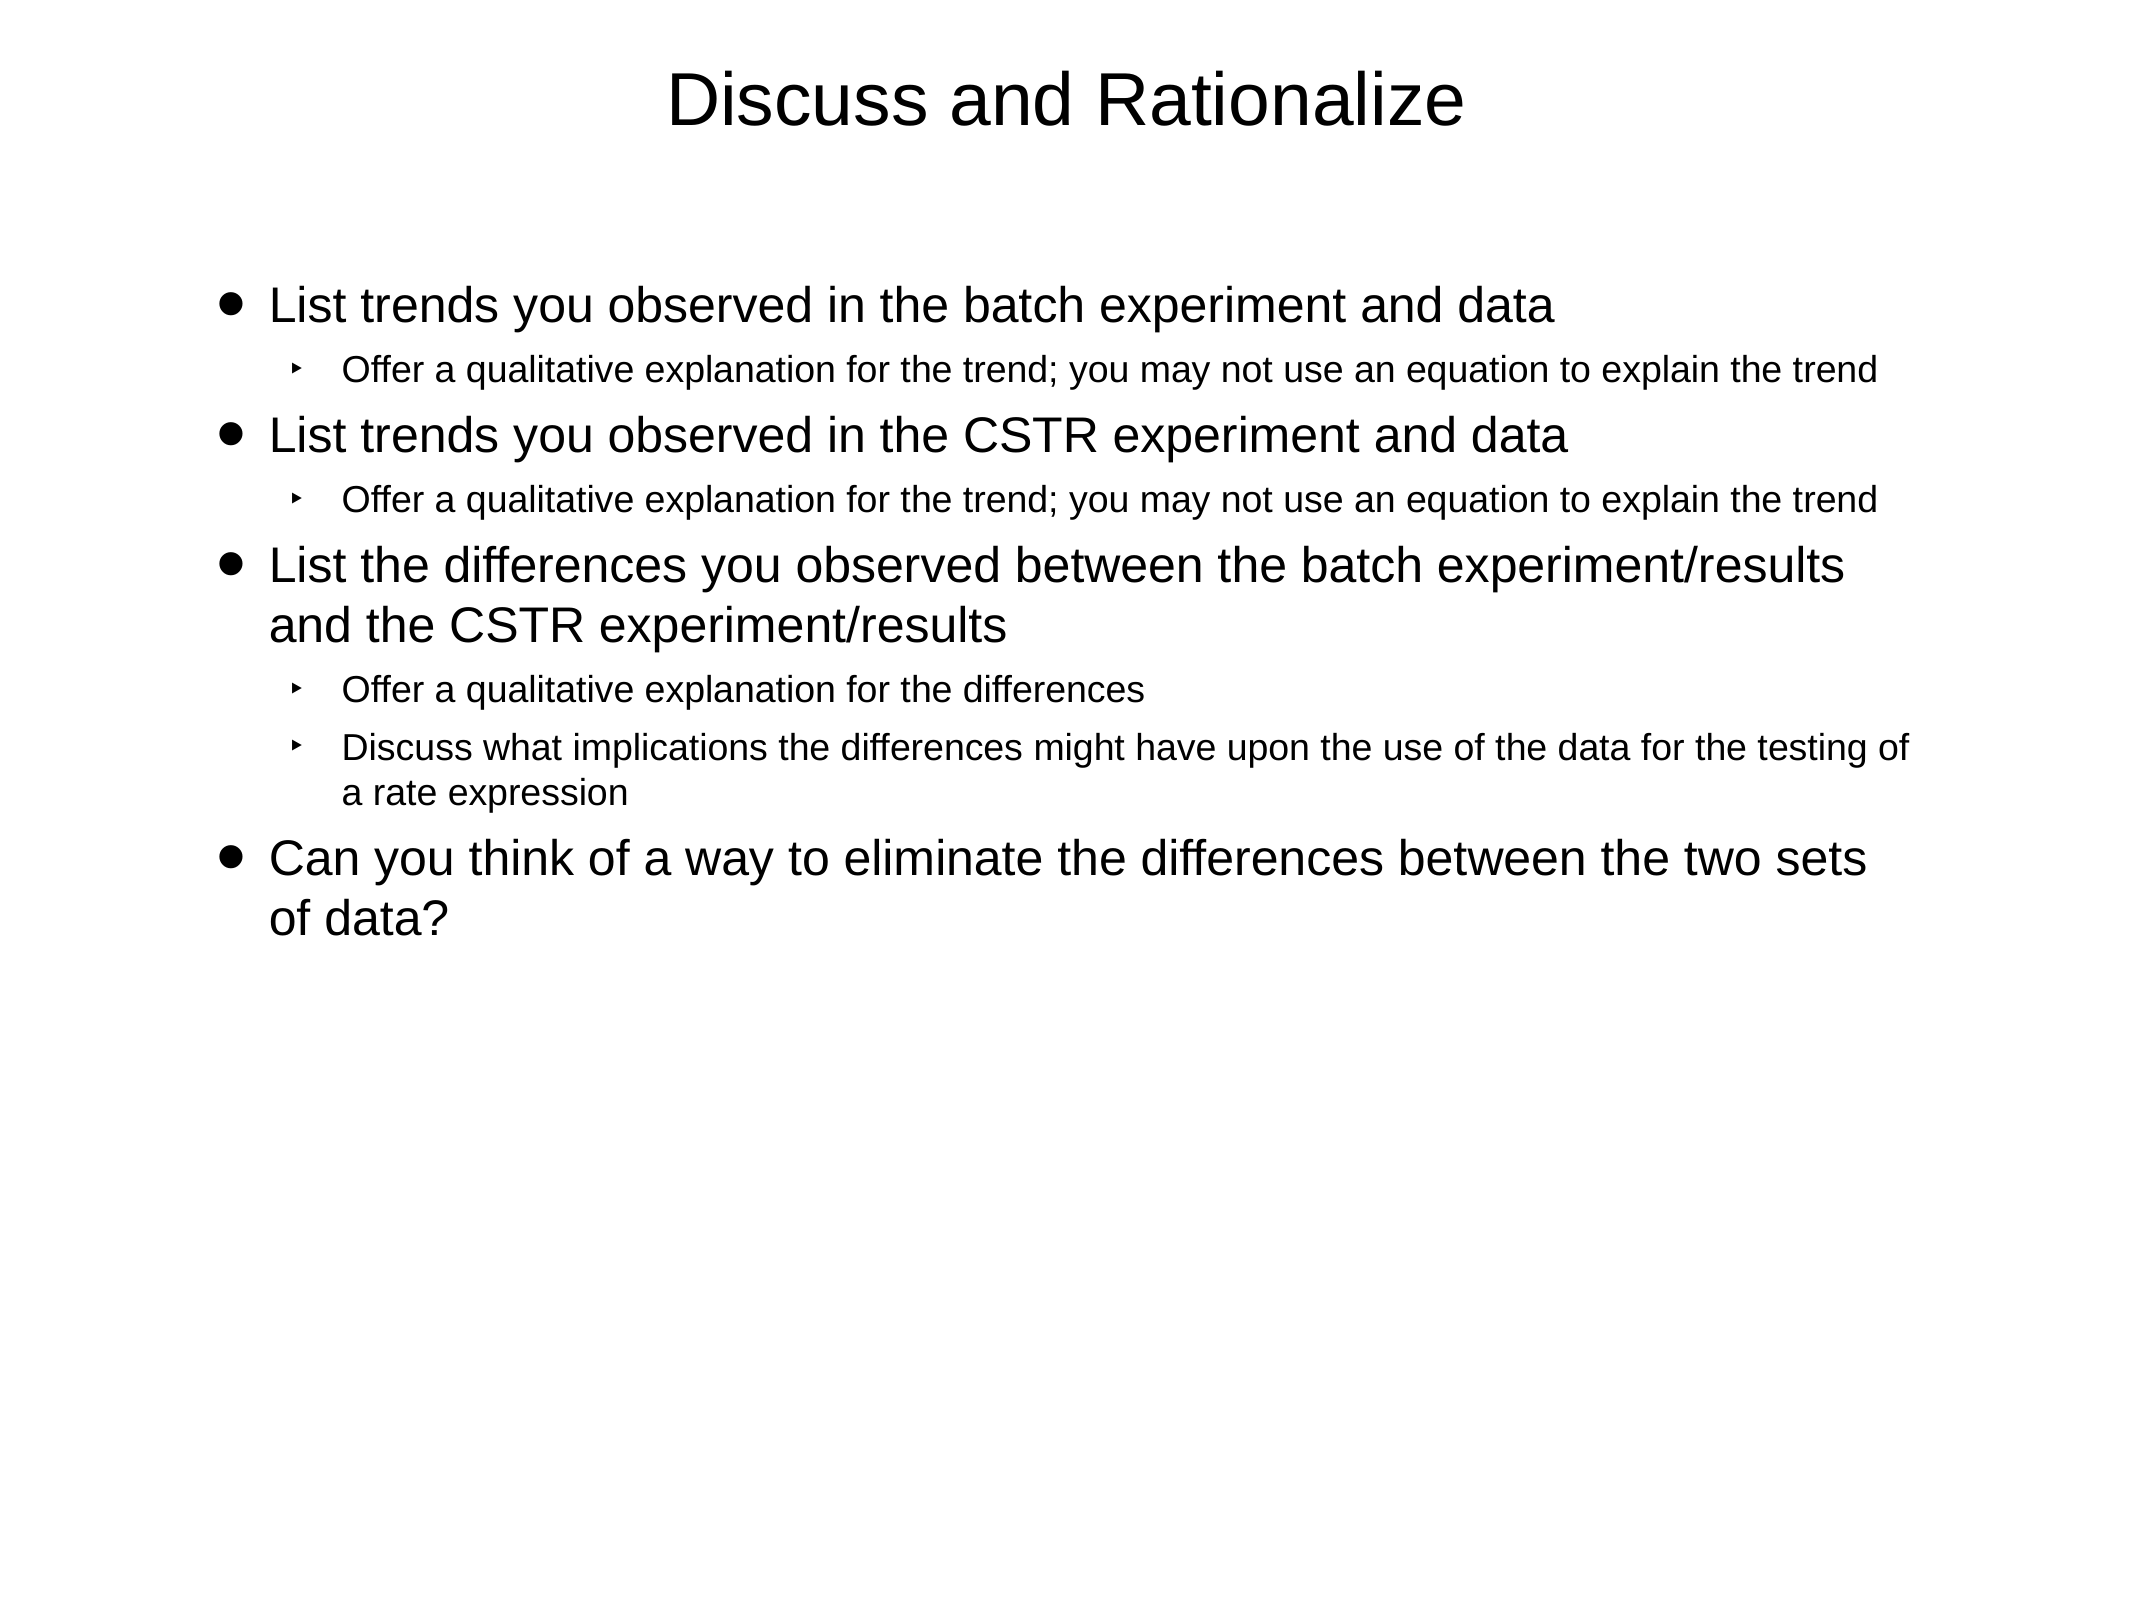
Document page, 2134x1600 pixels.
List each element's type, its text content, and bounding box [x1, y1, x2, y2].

title Discuss and Rationalize [208, 41, 1925, 250]
list List trends you observed in the batch experiment and data Offer a qualitative explanation for the trend; you may not use an equation to explain the trend List trends you observed in the CSTR experiment and data Offer a qualitative explanation for the trend; you may not use an equation to explain the trend List the differences you observed between the batch experiment/results and the CSTR experiment/results Offer a qualitative explanation for the differences Discuss what implications the differences might have upon the use of the data for the testing of a rate expression Can you think of a way to eliminate the differences between the two sets of data? [208, 264, 1925, 1463]
